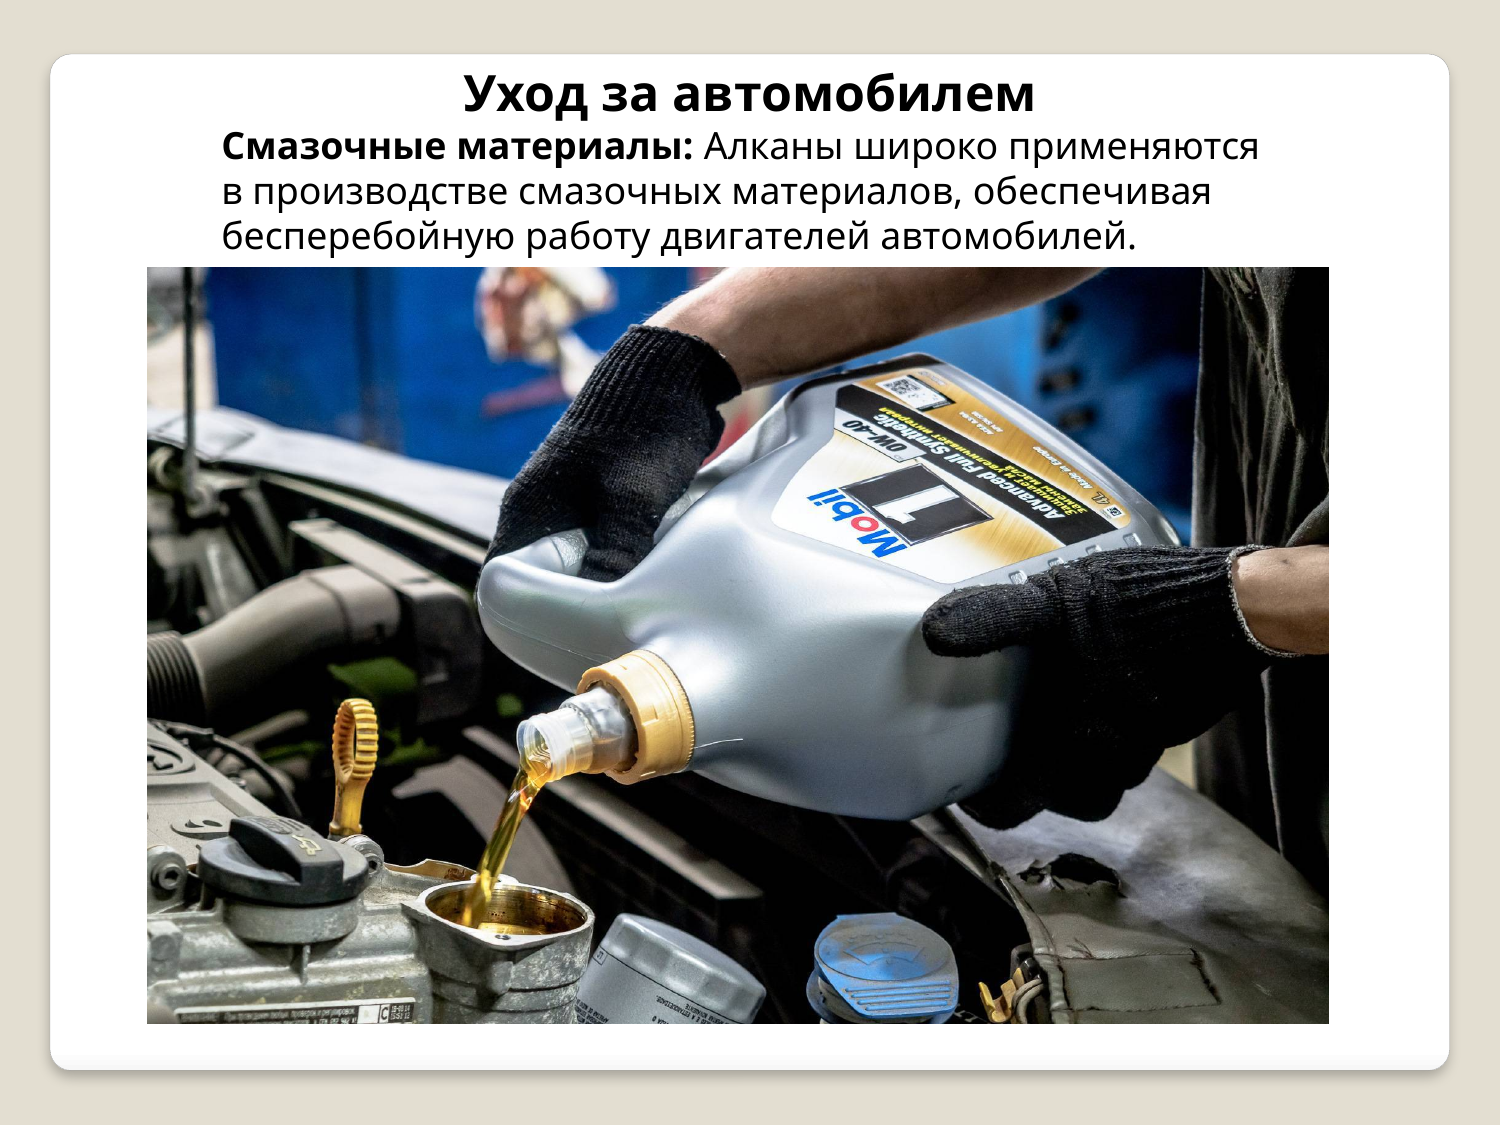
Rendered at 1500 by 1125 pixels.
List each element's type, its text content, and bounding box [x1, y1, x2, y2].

text_box Уход за автомобилем Смазочные материалы: Алканы широко применяются в производстве смазочных материалов, обеспечивая бесперебойную работу двигателей автомобилей. [206, 54, 1294, 265]
picture [147, 266, 1329, 1024]
